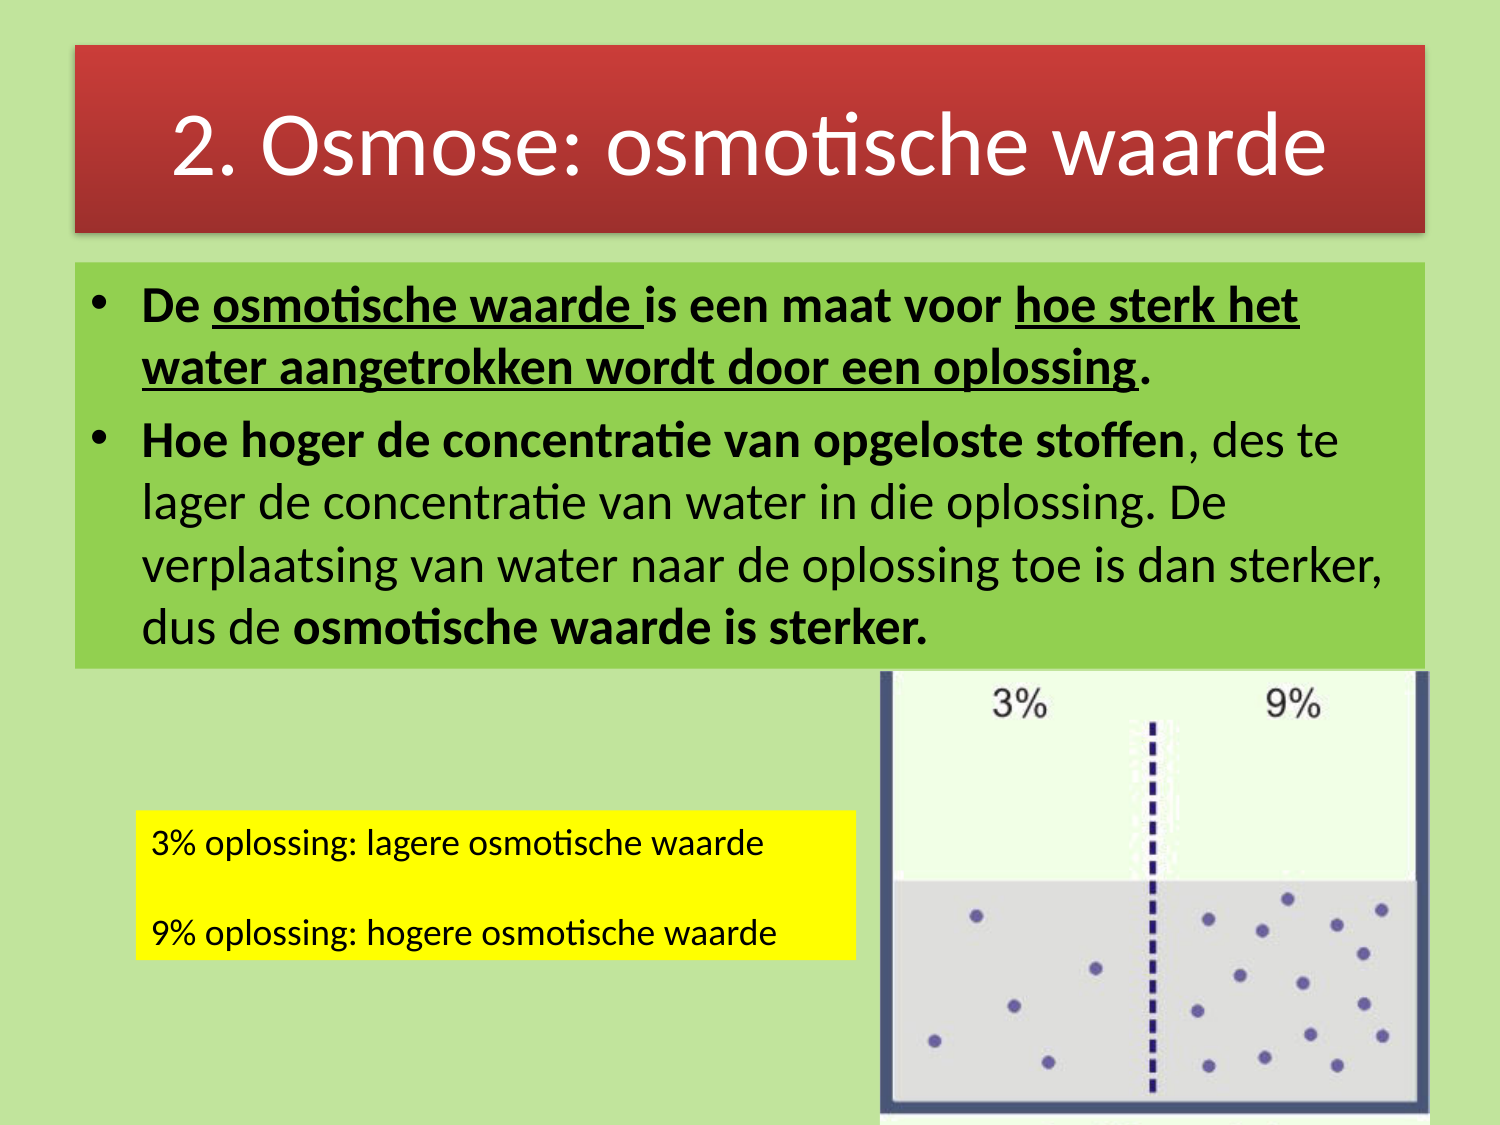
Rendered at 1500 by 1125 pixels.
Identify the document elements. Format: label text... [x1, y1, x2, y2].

title 2. Osmose: osmotische waarde [75, 45, 1425, 233]
picture [879, 670, 1431, 1125]
text_box 3% oplossing: lagere osmotische waarde 9% oplossing: hogere osmotische waarde [135, 810, 857, 961]
list De osmotische waarde is een maat voor hoe sterk het water aangetrokken wordt door een oplossing. Hoe hoger de concentratie van opgeloste stoffen, des te lager de concentratie van water in die oplossing. De verplaatsing van water naar de oplossing toe is dan sterker, dus de osmotische waarde is sterker. [75, 262, 1425, 669]
